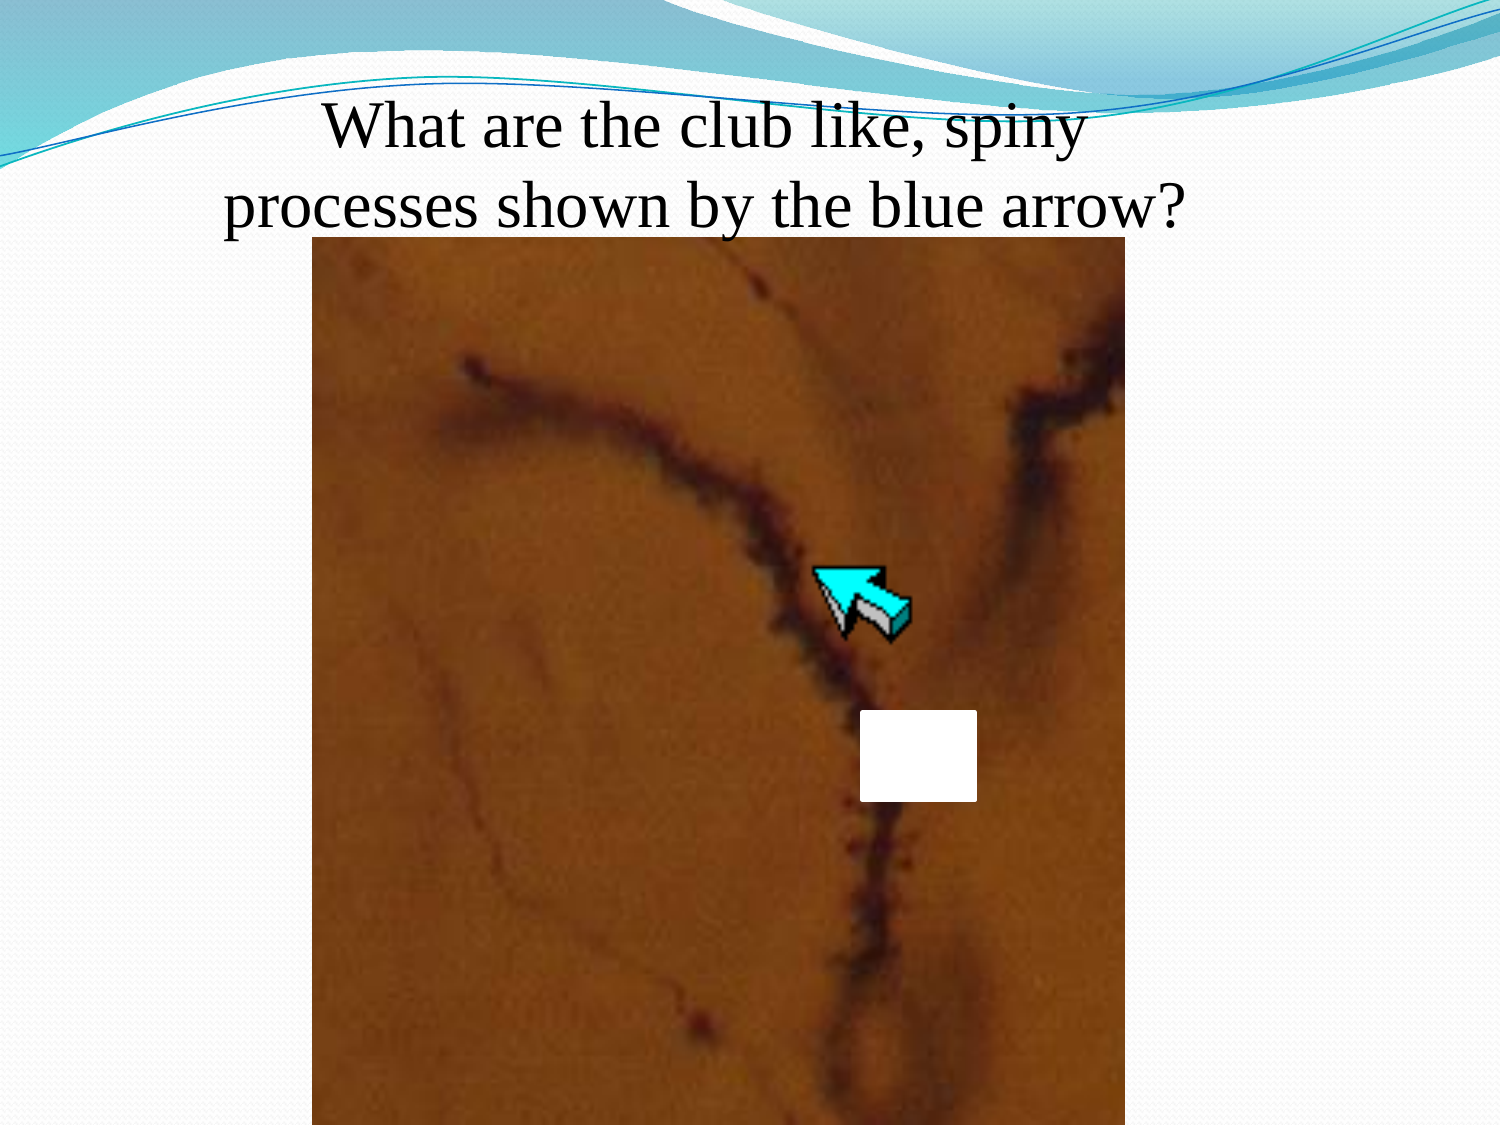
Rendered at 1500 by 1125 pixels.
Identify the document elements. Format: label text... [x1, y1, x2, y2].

picture [312, 237, 1126, 1125]
text_box What are the club like, spiny processes shown by the blue arrow? [187, 73, 1225, 248]
